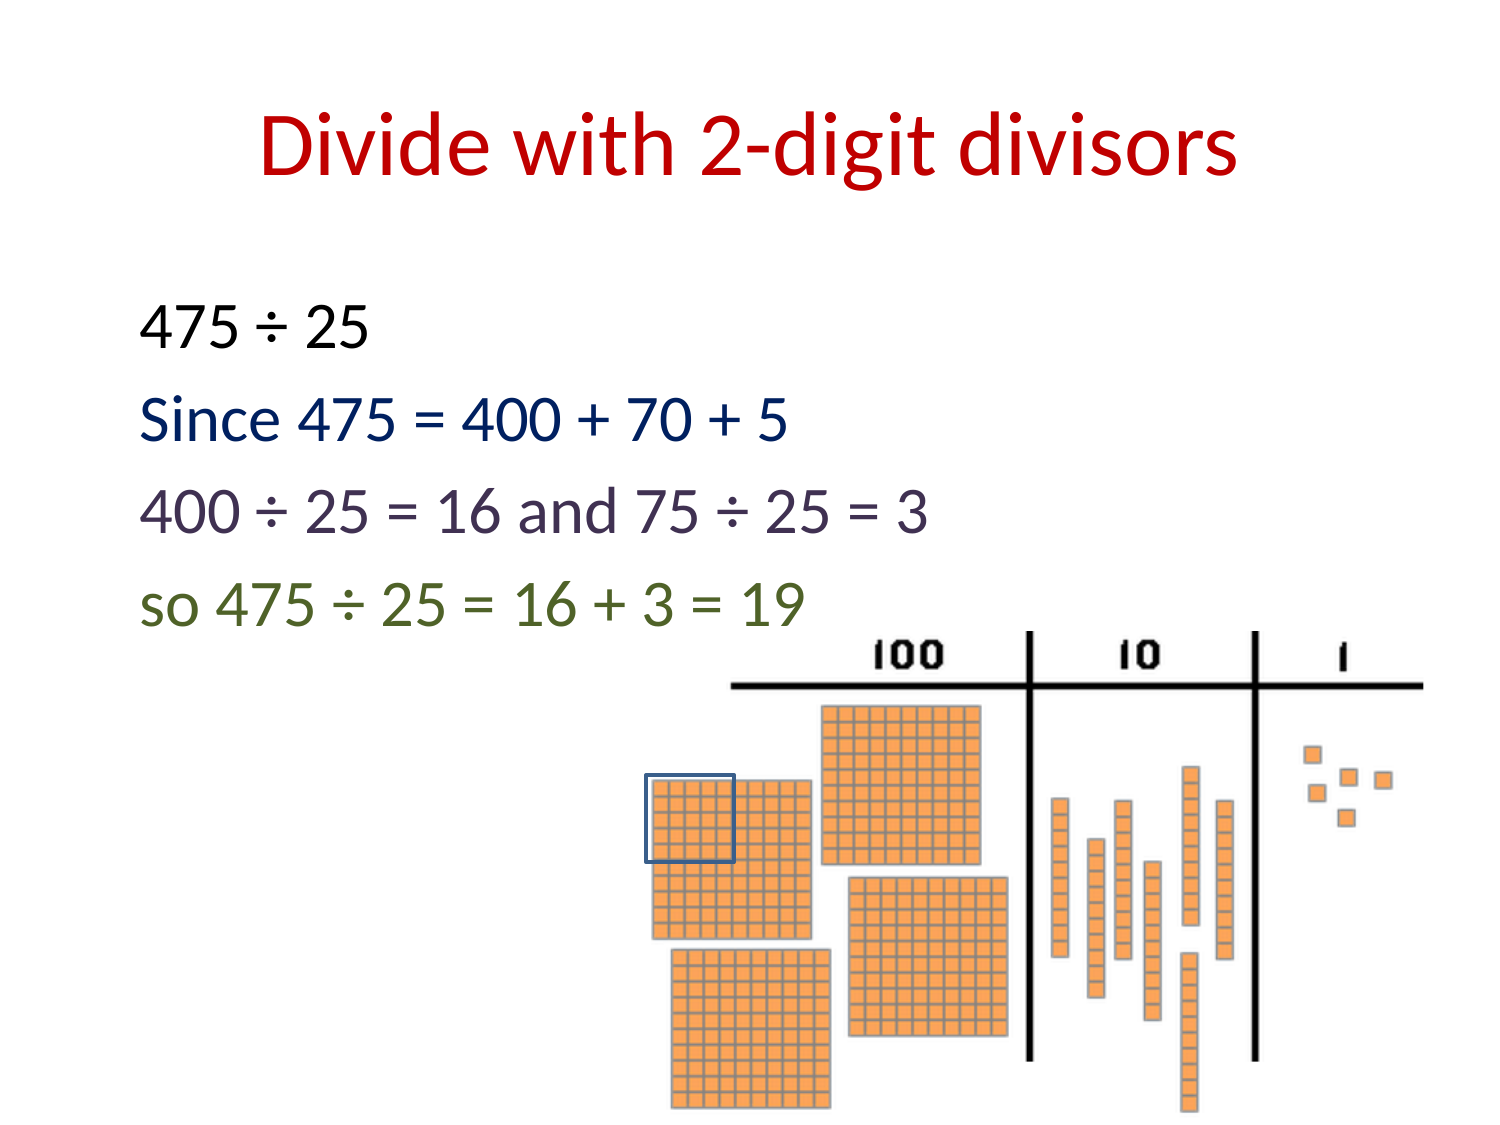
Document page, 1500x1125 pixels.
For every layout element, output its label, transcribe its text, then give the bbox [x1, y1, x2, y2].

picture [649, 630, 1428, 1125]
text_box 475 ÷ 25 Since 475 = 400 + 70 + 5 400 ÷ 25 = 16 and 75 ÷ 25 = 3 so 475 ÷ 25 = 16 + 3 = 19 [125, 274, 1375, 820]
title Divide with 2-digit divisors [75, 45, 1425, 233]
